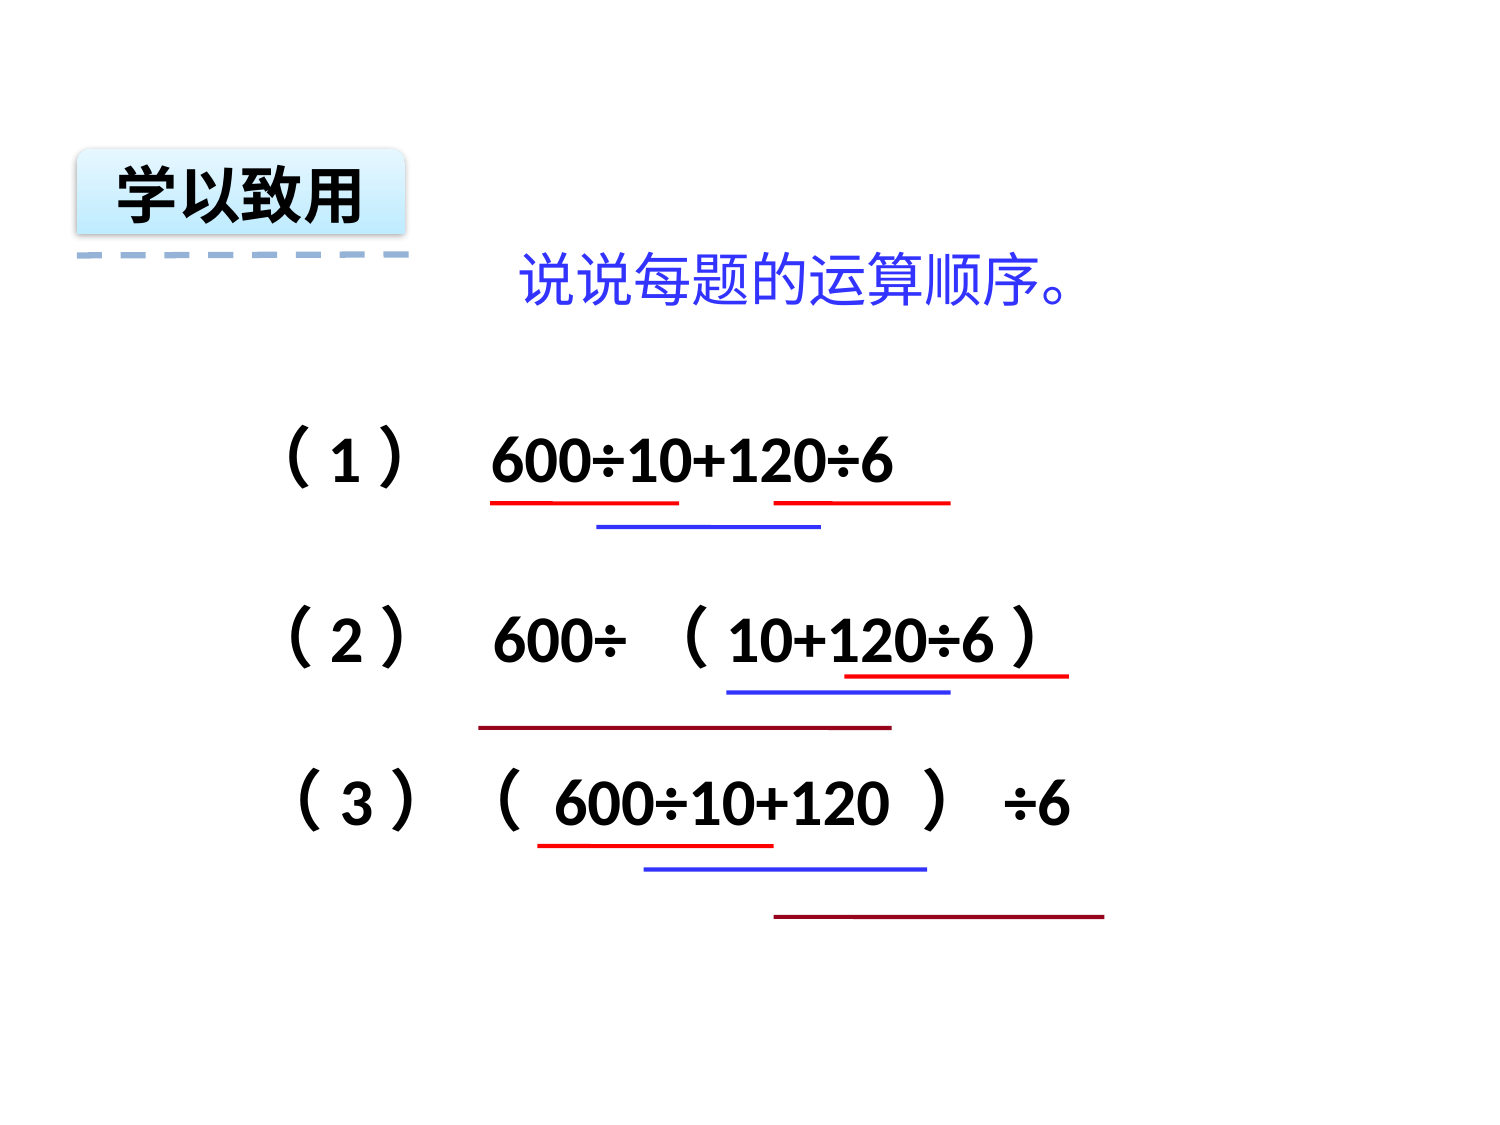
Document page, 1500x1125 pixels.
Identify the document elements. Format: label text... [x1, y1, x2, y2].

text_box （2） 600÷（10+120÷6） [232, 588, 1178, 683]
text_box （1） 600÷10+120÷6 [230, 408, 1176, 504]
text_box 说说每题的运算顺序。 [502, 235, 1115, 321]
text_box （3）（ 600÷10+120 ）÷6 [242, 751, 1388, 847]
text_box 学以致用 [76, 148, 406, 235]
